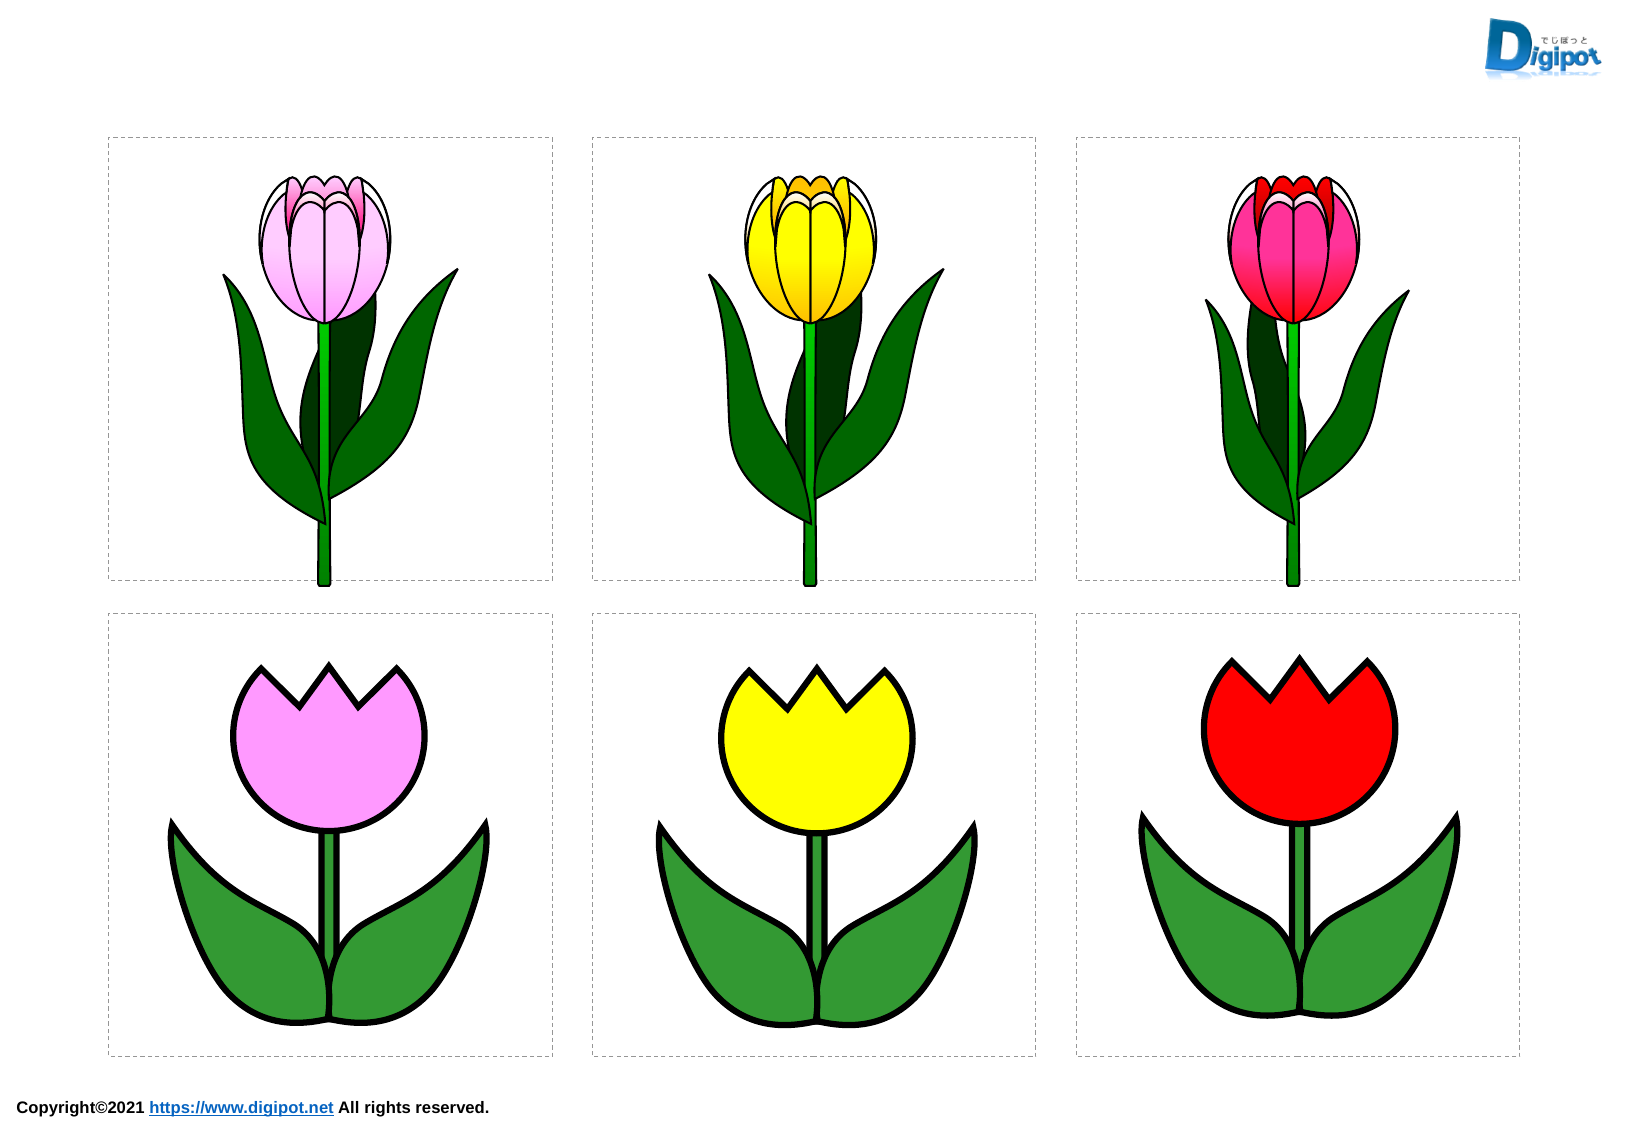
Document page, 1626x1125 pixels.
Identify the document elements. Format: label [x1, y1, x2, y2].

text_box [1205, 176, 1393, 586]
text_box [708, 176, 926, 586]
picture [1485, 18, 1602, 82]
text_box [114, 666, 543, 1020]
text_box [602, 668, 1031, 1022]
text_box [223, 176, 440, 586]
text_box [1085, 659, 1514, 1013]
